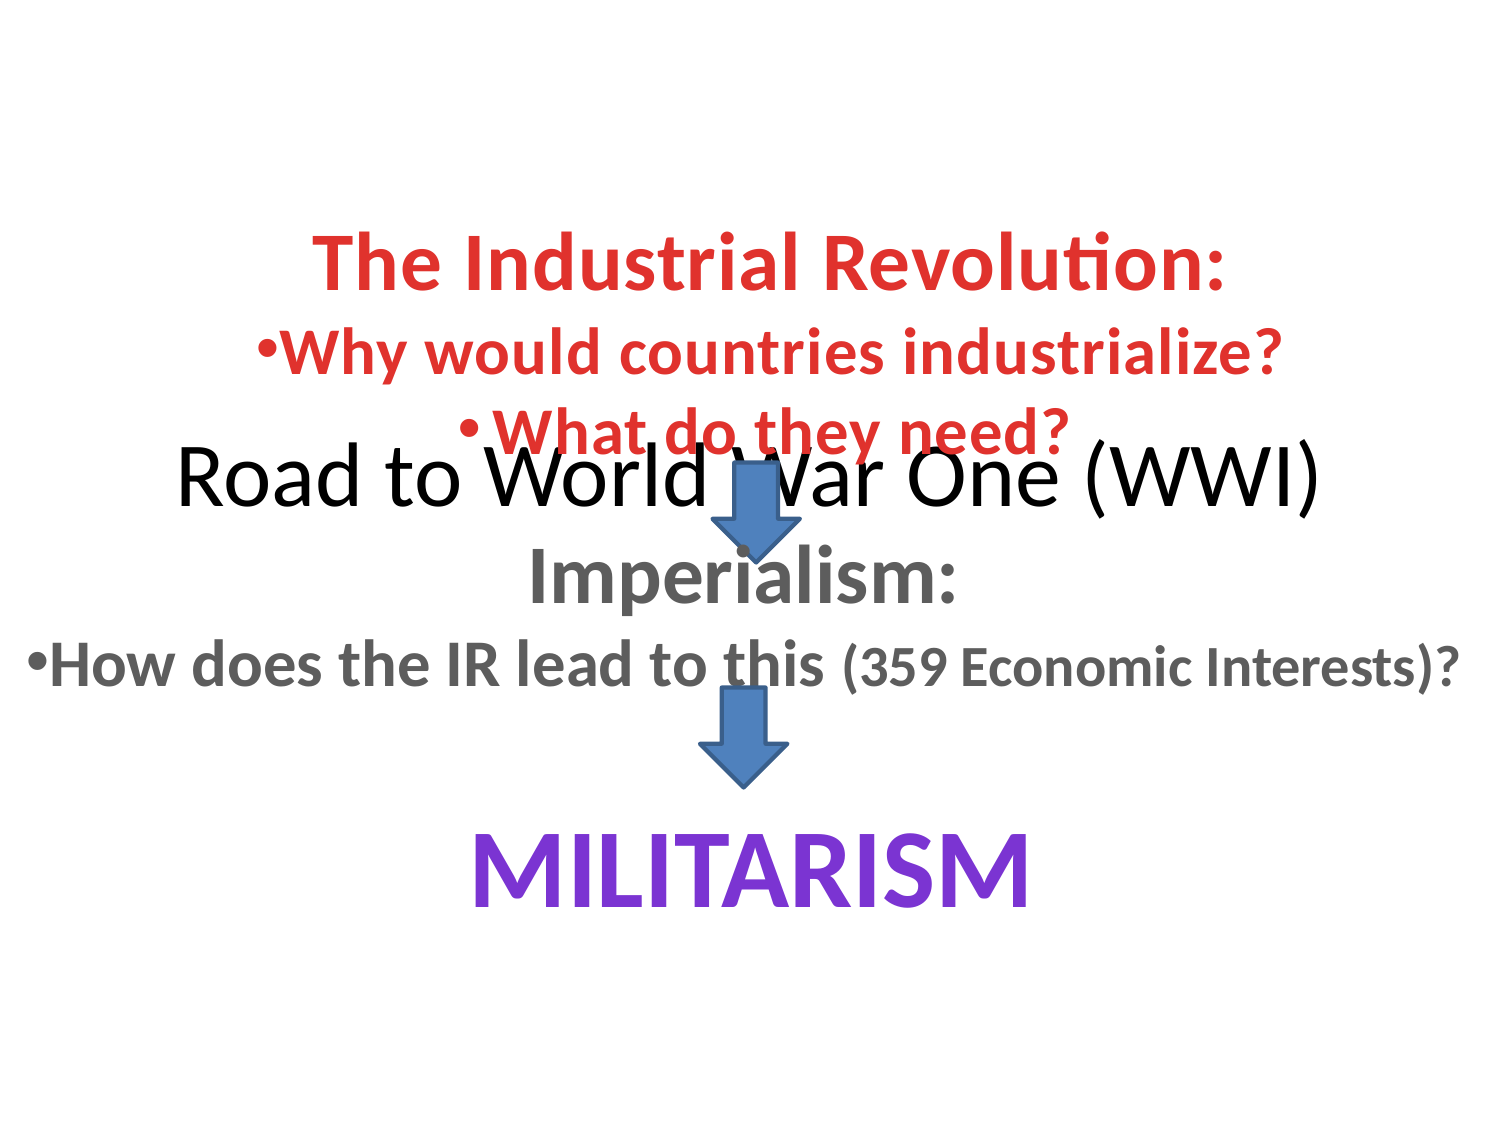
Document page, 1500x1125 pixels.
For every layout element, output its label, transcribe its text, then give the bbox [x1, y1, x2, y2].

text_box [697, 685, 790, 787]
text_box Imperialism: How does the IR lead to this (359 Economic Interests)? [10, 512, 1477, 708]
title Road to World War One (WWI) [112, 349, 732, 512]
text_box [732, 460, 781, 512]
text_box Militarism [453, 787, 1050, 938]
title Road to World War One (WWI) [781, 349, 1388, 512]
text_box The Industrial Revolution: Why would countries industrialize? What do they need? [240, 200, 1302, 475]
